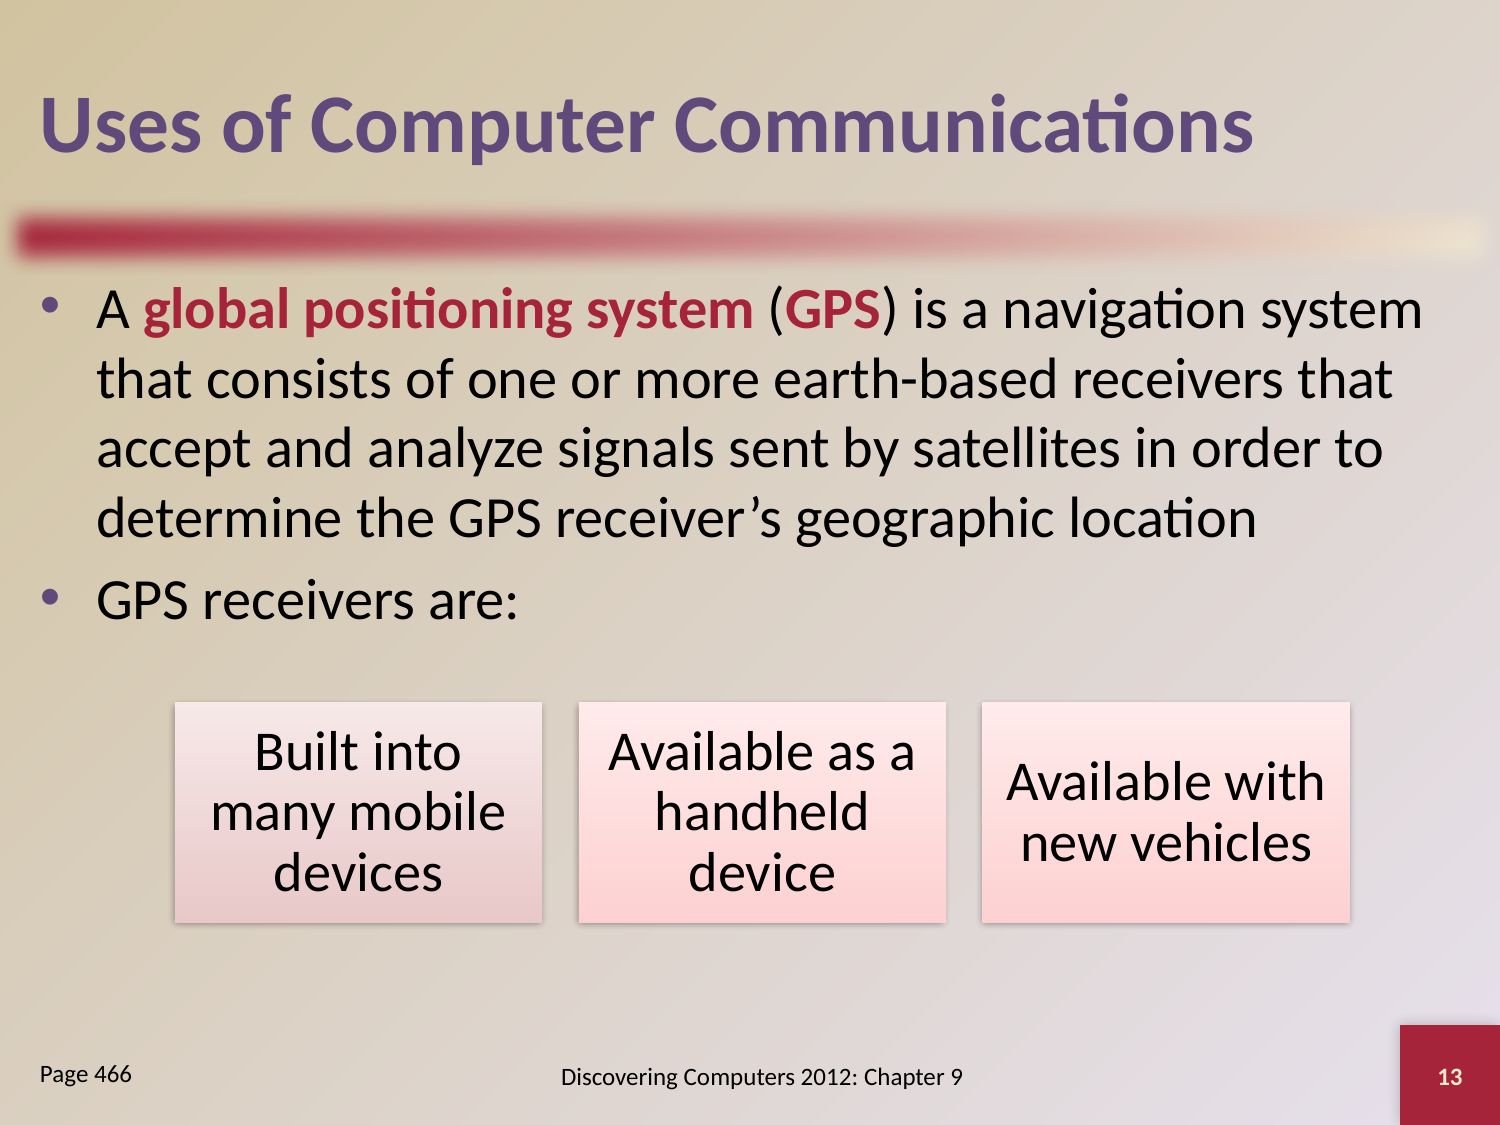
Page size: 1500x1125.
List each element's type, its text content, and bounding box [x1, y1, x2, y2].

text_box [174, 662, 1351, 963]
list Page 466 [24, 1050, 300, 1125]
slide_number 13 [1400, 1025, 1500, 1125]
title Uses of Computer Communications [24, 24, 1475, 213]
footer Discovering Computers 2012: Chapter 9 [450, 1037, 1075, 1113]
list A global positioning system (GPS) is a navigation system that consists of one or more earth-based receivers that accept and analyze signals sent by satellites in order to determine the GPS receiver’s geographic location GPS receivers are: [24, 262, 1475, 1025]
